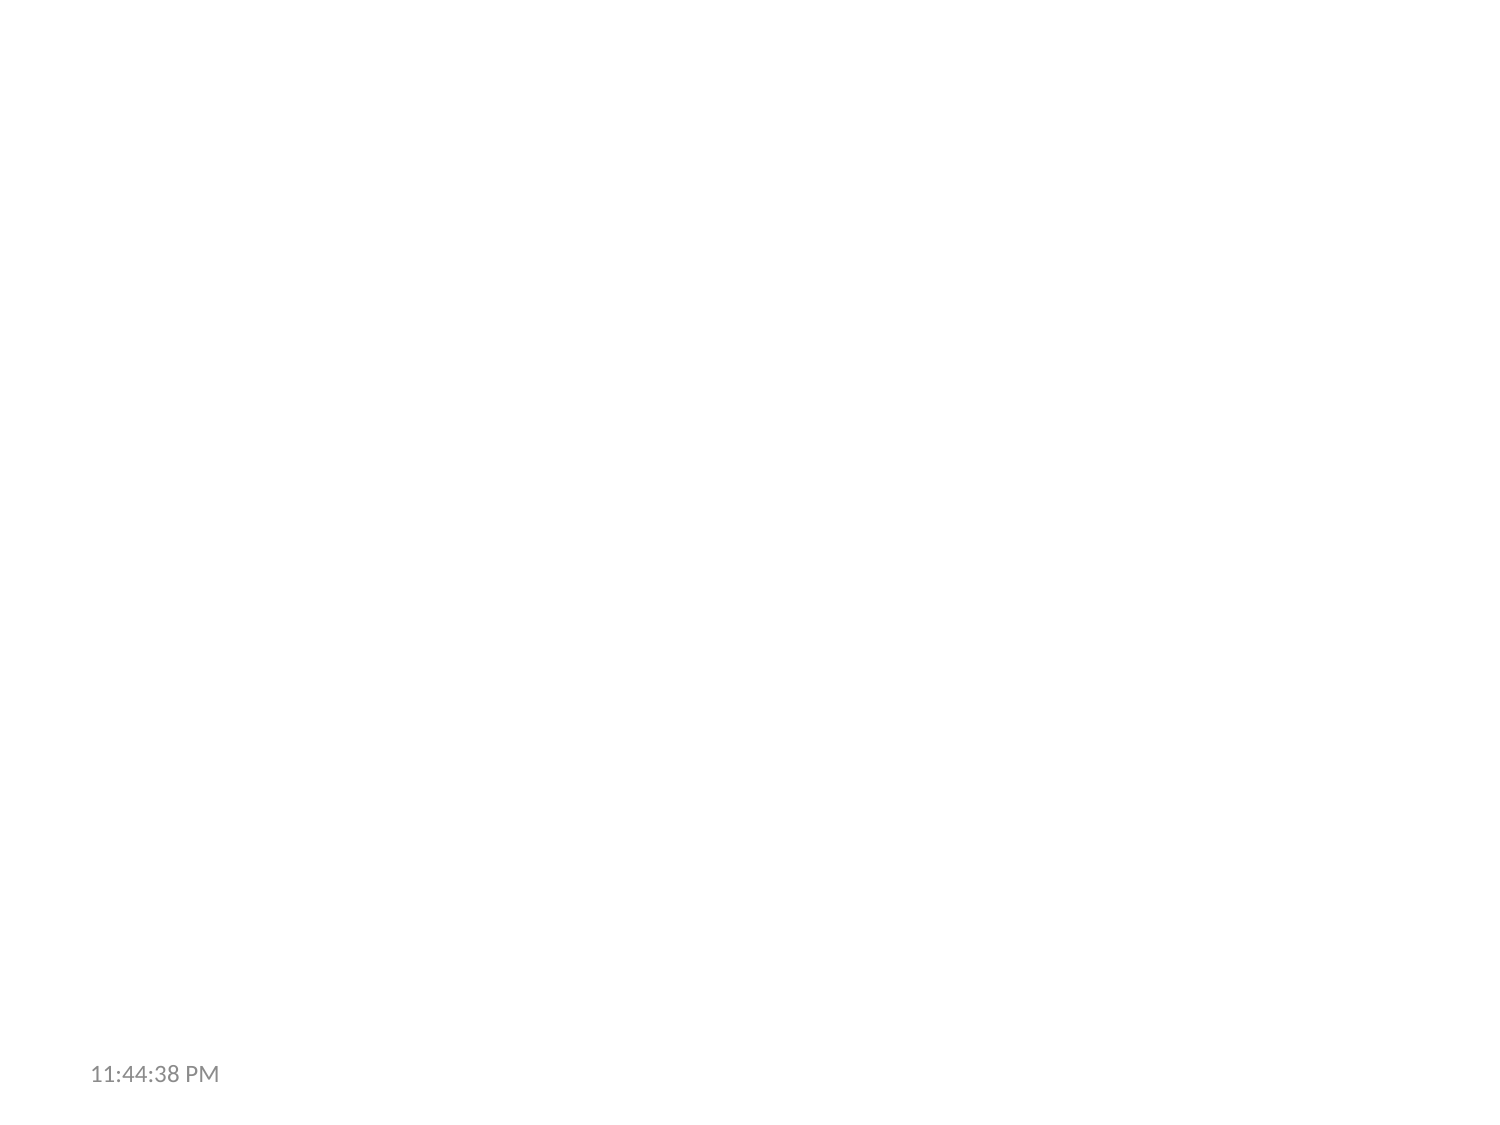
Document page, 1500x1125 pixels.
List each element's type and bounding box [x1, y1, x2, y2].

slide_number [75, 1042, 425, 1103]
